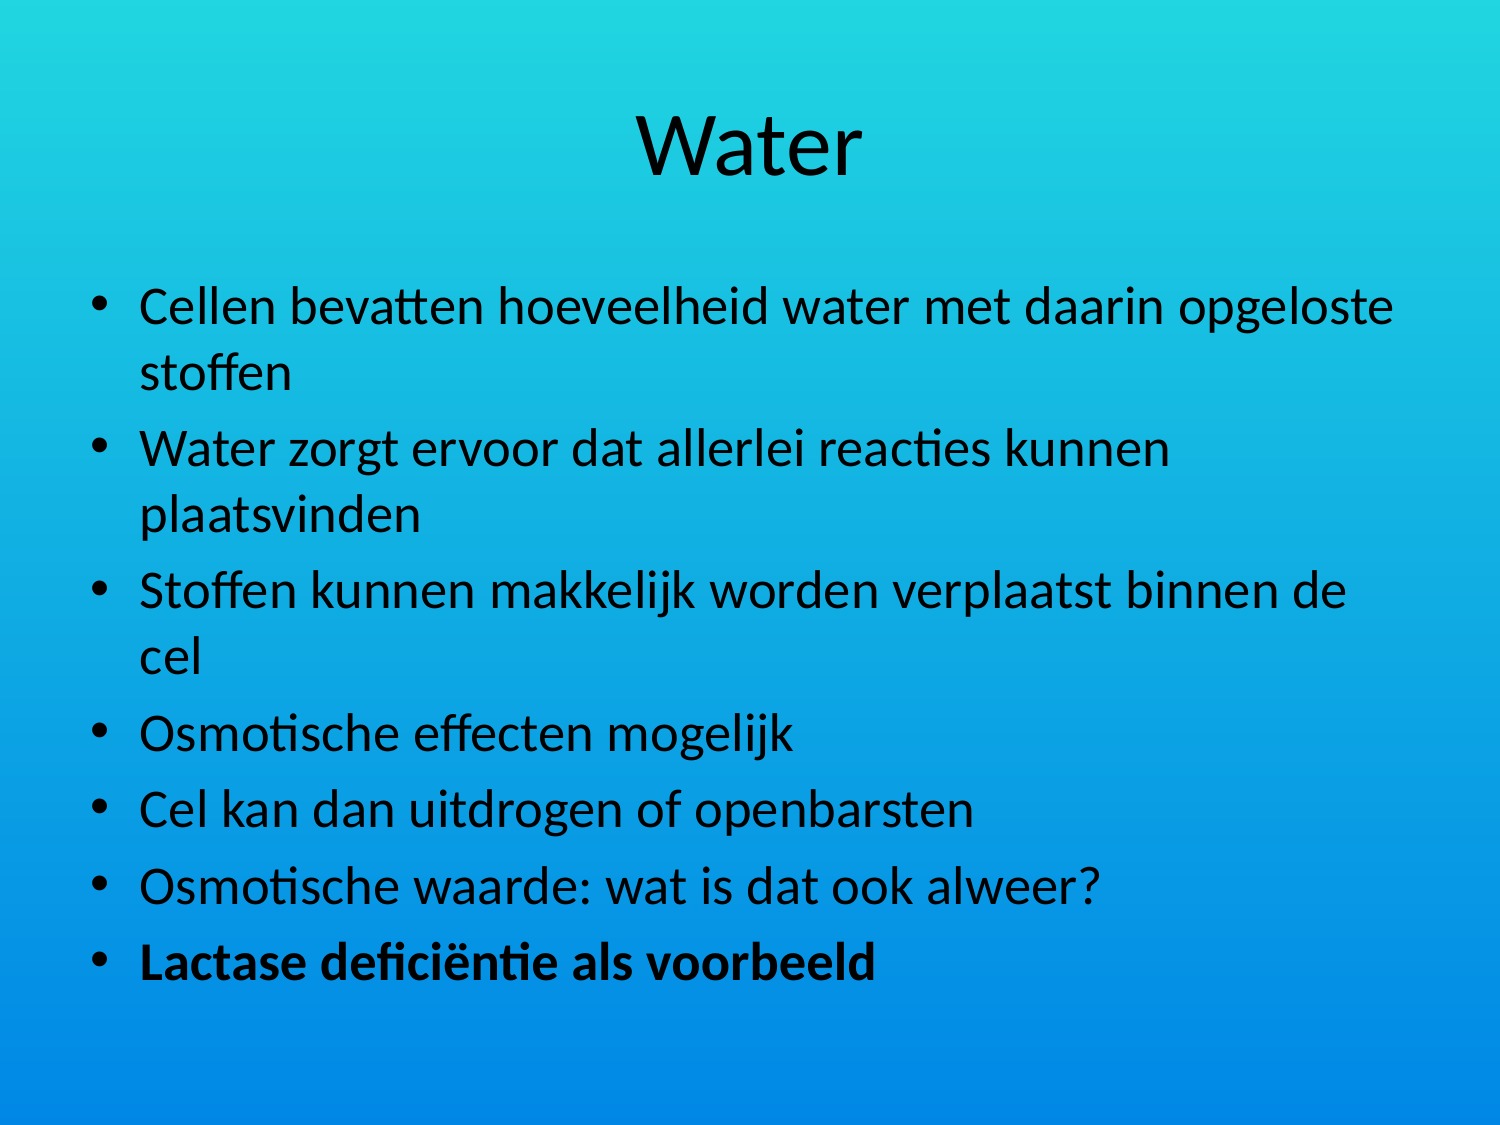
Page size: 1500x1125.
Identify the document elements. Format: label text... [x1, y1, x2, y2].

list Cellen bevatten hoeveelheid water met daarin opgeloste stoffen Water zorgt ervoor dat allerlei reacties kunnen plaatsvinden Stoffen kunnen makkelijk worden verplaatst binnen de cel Osmotische effecten mogelijk Cel kan dan uitdrogen of openbarsten Osmotische waarde: wat is dat ook alweer? Lactase deficiëntie als voorbeeld [75, 262, 1425, 1005]
title Water [75, 45, 1425, 233]
